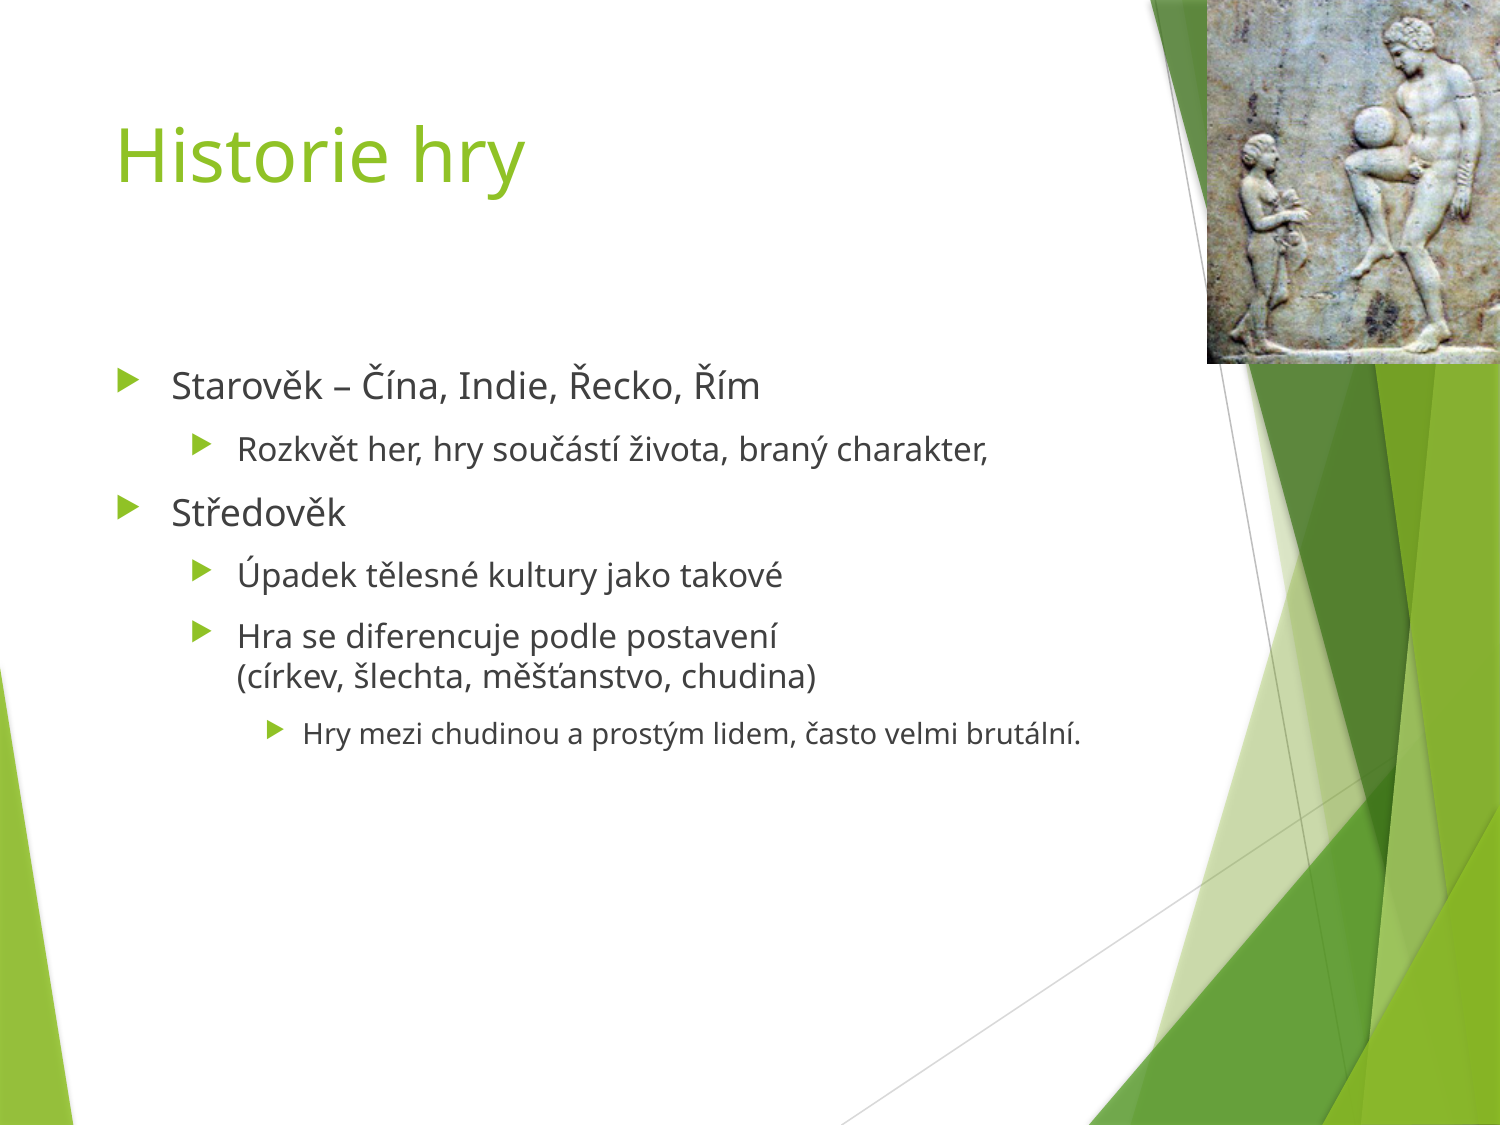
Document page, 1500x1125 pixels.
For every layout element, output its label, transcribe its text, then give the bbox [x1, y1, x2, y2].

list Starověk – Čína, Indie, Řecko, Řím Rozkvět her, hry součástí života, braný charakter, Středověk Úpadek tělesné kultury jako takové Hra se diferencuje podle postavení (církev, šlechta, měšťanstvo, chudina) Hry mezi chudinou a prostým lidem, často velmi brutální. [99, 354, 1142, 992]
title Historie hry [99, 99, 1142, 317]
picture [1206, 0, 1500, 364]
